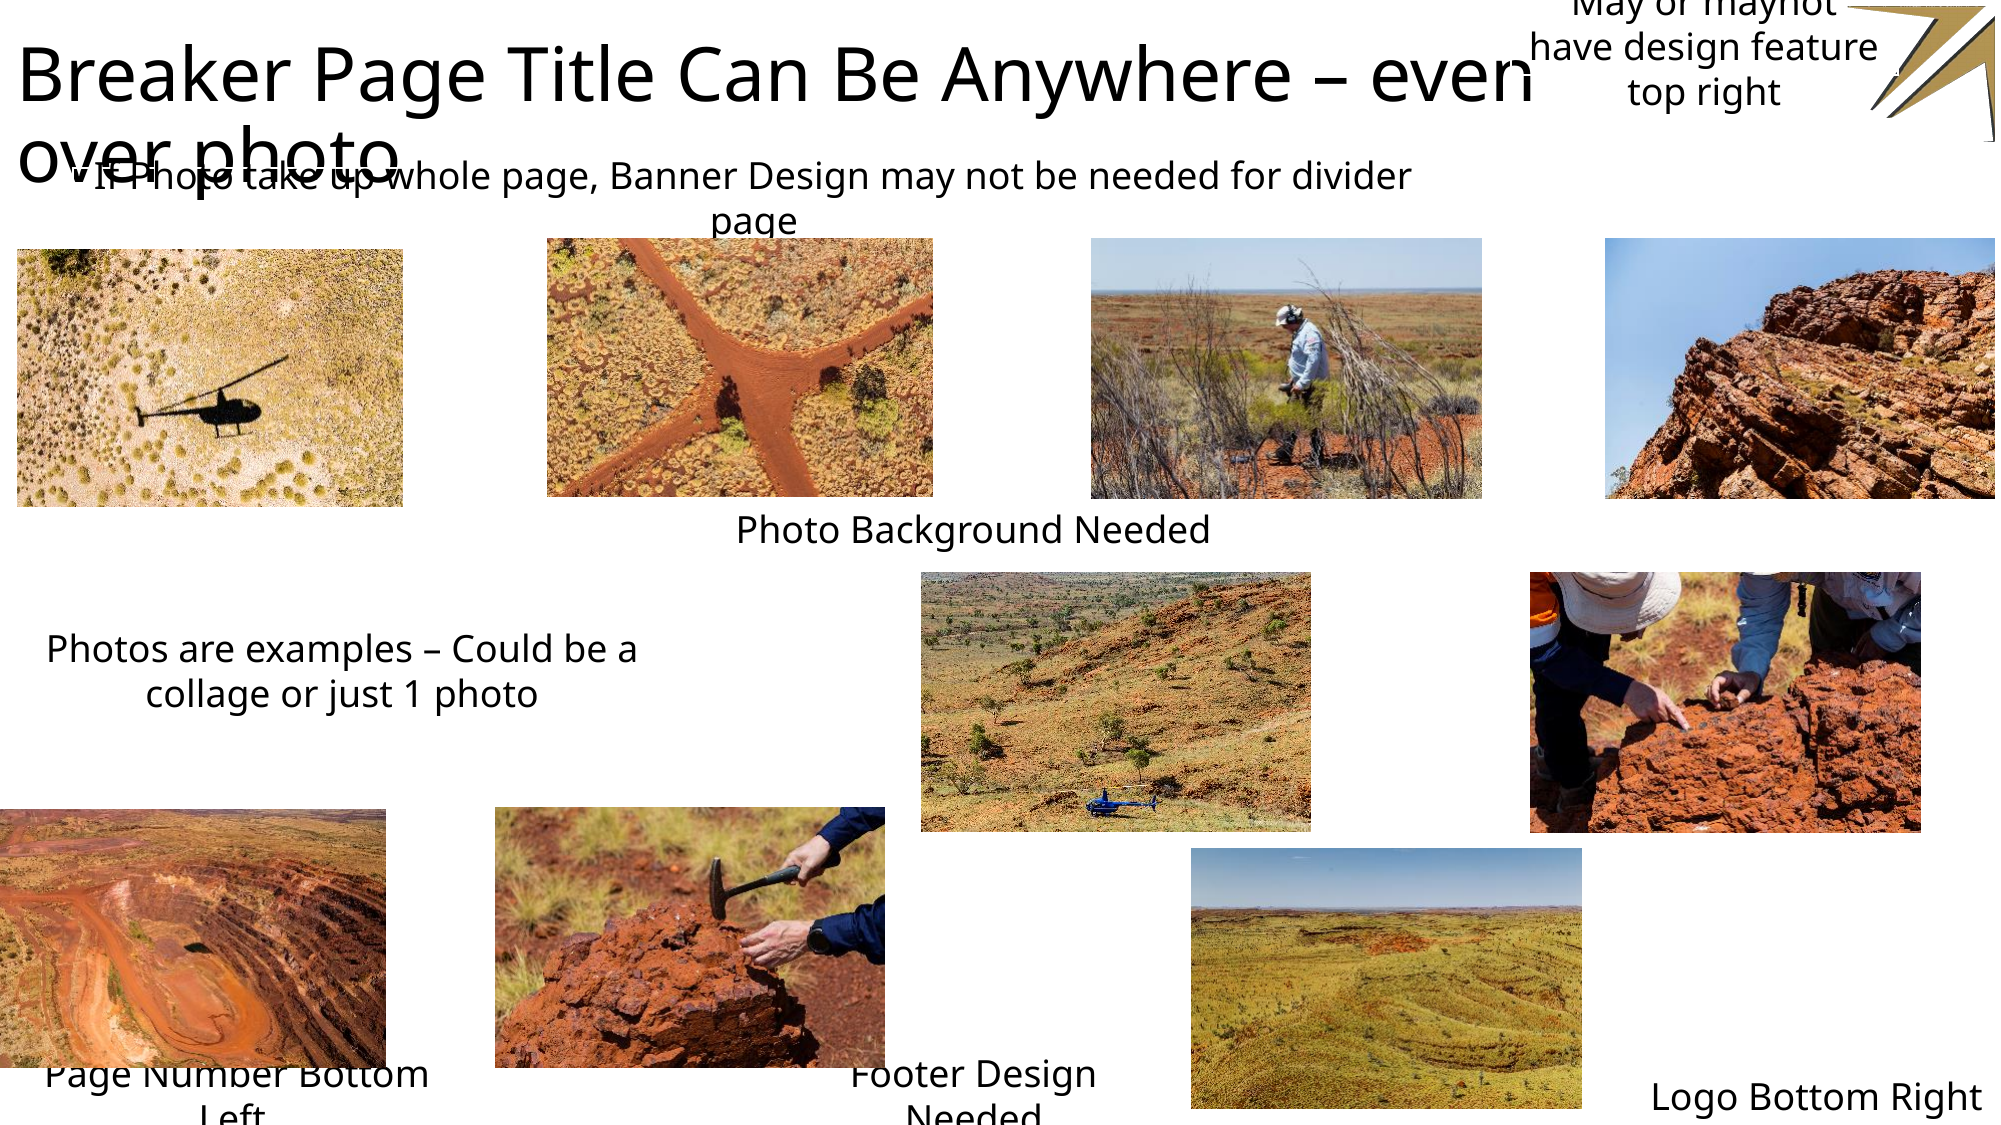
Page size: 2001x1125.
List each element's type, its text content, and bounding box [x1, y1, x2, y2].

picture [546, 238, 933, 497]
picture [0, 809, 386, 1068]
text_box May or maynot have design feature top right [1510, 14, 1840, 76]
text_box If Photo take up whole page, Banner Design may not be needed for divider page [72, 167, 1436, 228]
picture [17, 249, 403, 507]
text_box Footer Design Needed [779, 1064, 1168, 1125]
text_box Photos are examples – Could be a collage or just 1 photo [22, 542, 663, 797]
title Breaker Page Title Can Be Anywhere – even over photo [1, 9, 1727, 227]
picture [1605, 238, 1995, 499]
picture [1091, 238, 1482, 499]
picture [1191, 848, 1582, 1109]
picture [920, 572, 1311, 833]
text_box Logo Bottom Right [1632, 1064, 2000, 1125]
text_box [1840, 0, 2000, 151]
text_box Photo Background Needed [653, 401, 1295, 655]
picture [1530, 572, 1921, 833]
picture [495, 807, 885, 1068]
text_box Page Number Bottom Left [0, 1064, 475, 1125]
